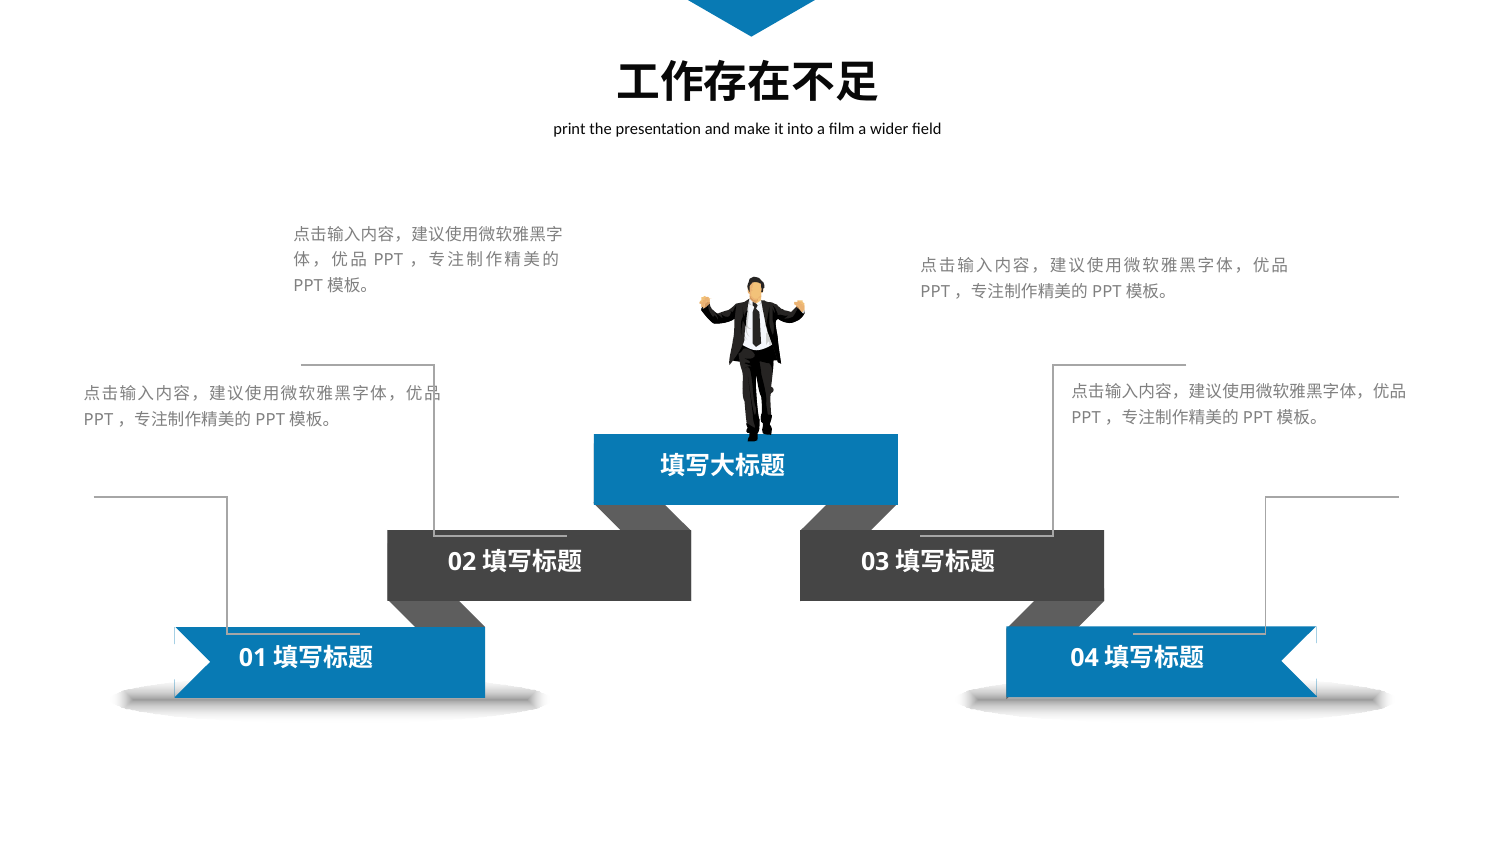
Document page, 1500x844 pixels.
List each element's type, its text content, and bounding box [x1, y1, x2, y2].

text_box 工作存在不足 [510, 46, 985, 110]
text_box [68, 209, 1426, 723]
text_box print the presentation and make it into a film a wider field [495, 110, 1000, 146]
text_box [685, 0, 816, 38]
